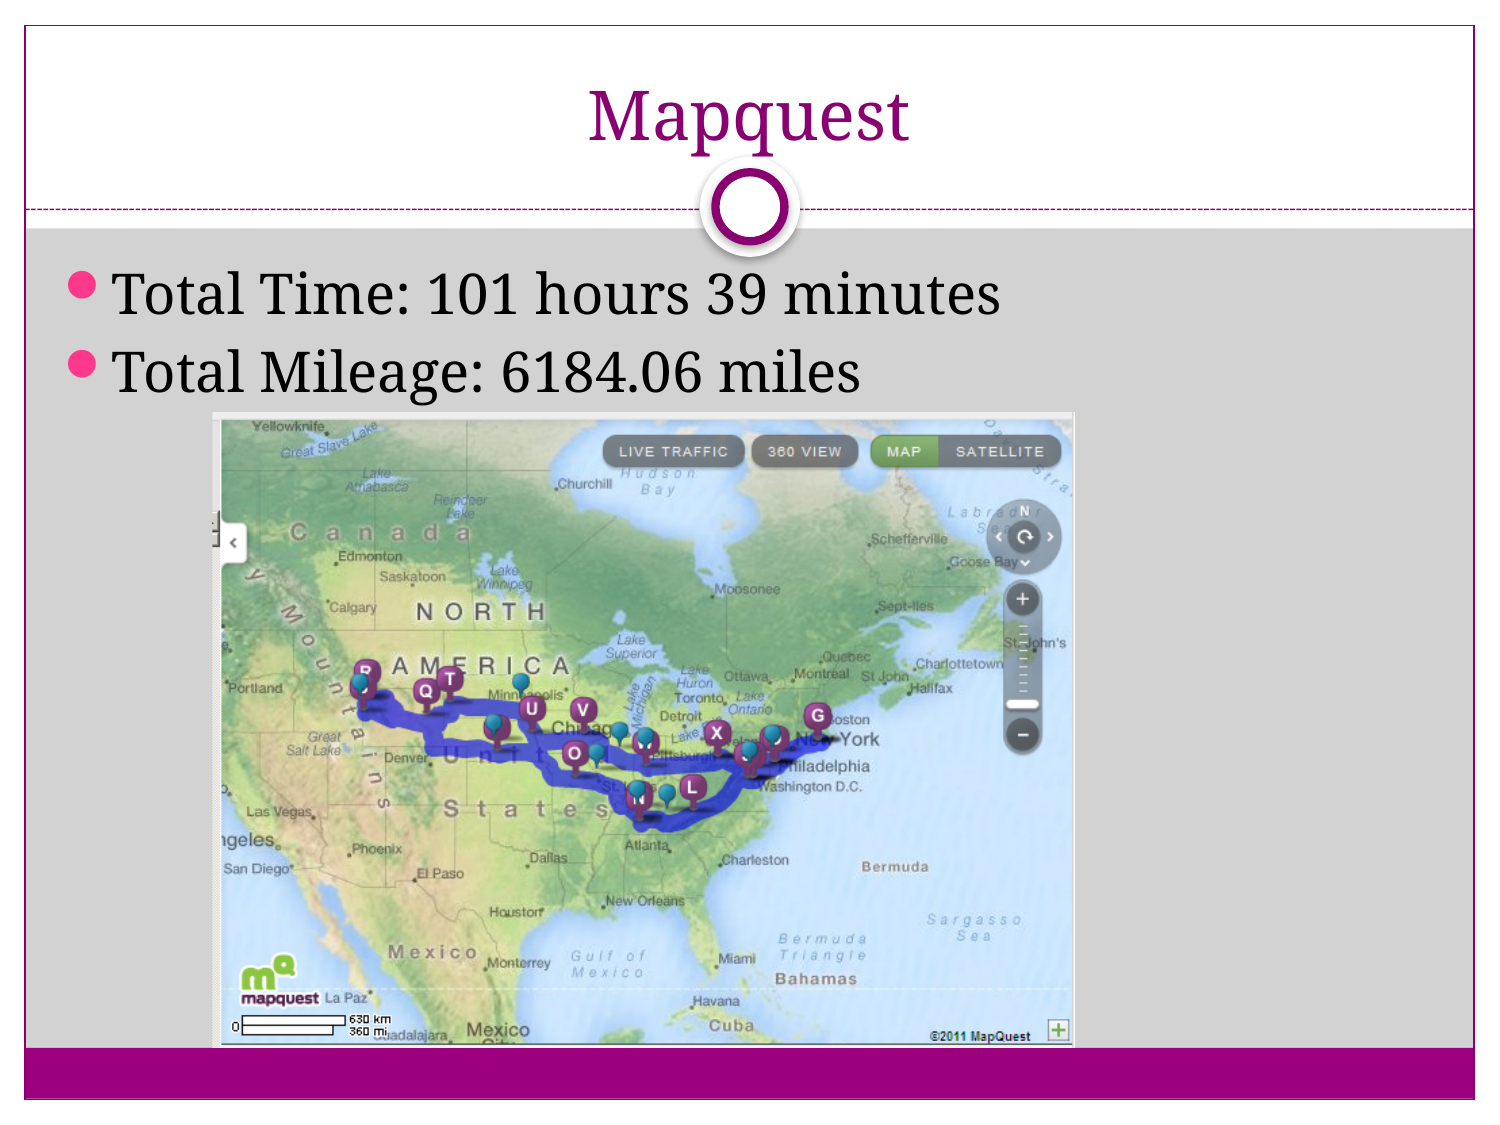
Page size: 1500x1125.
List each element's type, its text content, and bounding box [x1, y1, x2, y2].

list Total Time: 101 hours 39 minutes Total Mileage: 6184.06 miles [49, 250, 1445, 1001]
title Mapquest [49, 37, 1450, 162]
picture [212, 412, 1076, 1049]
